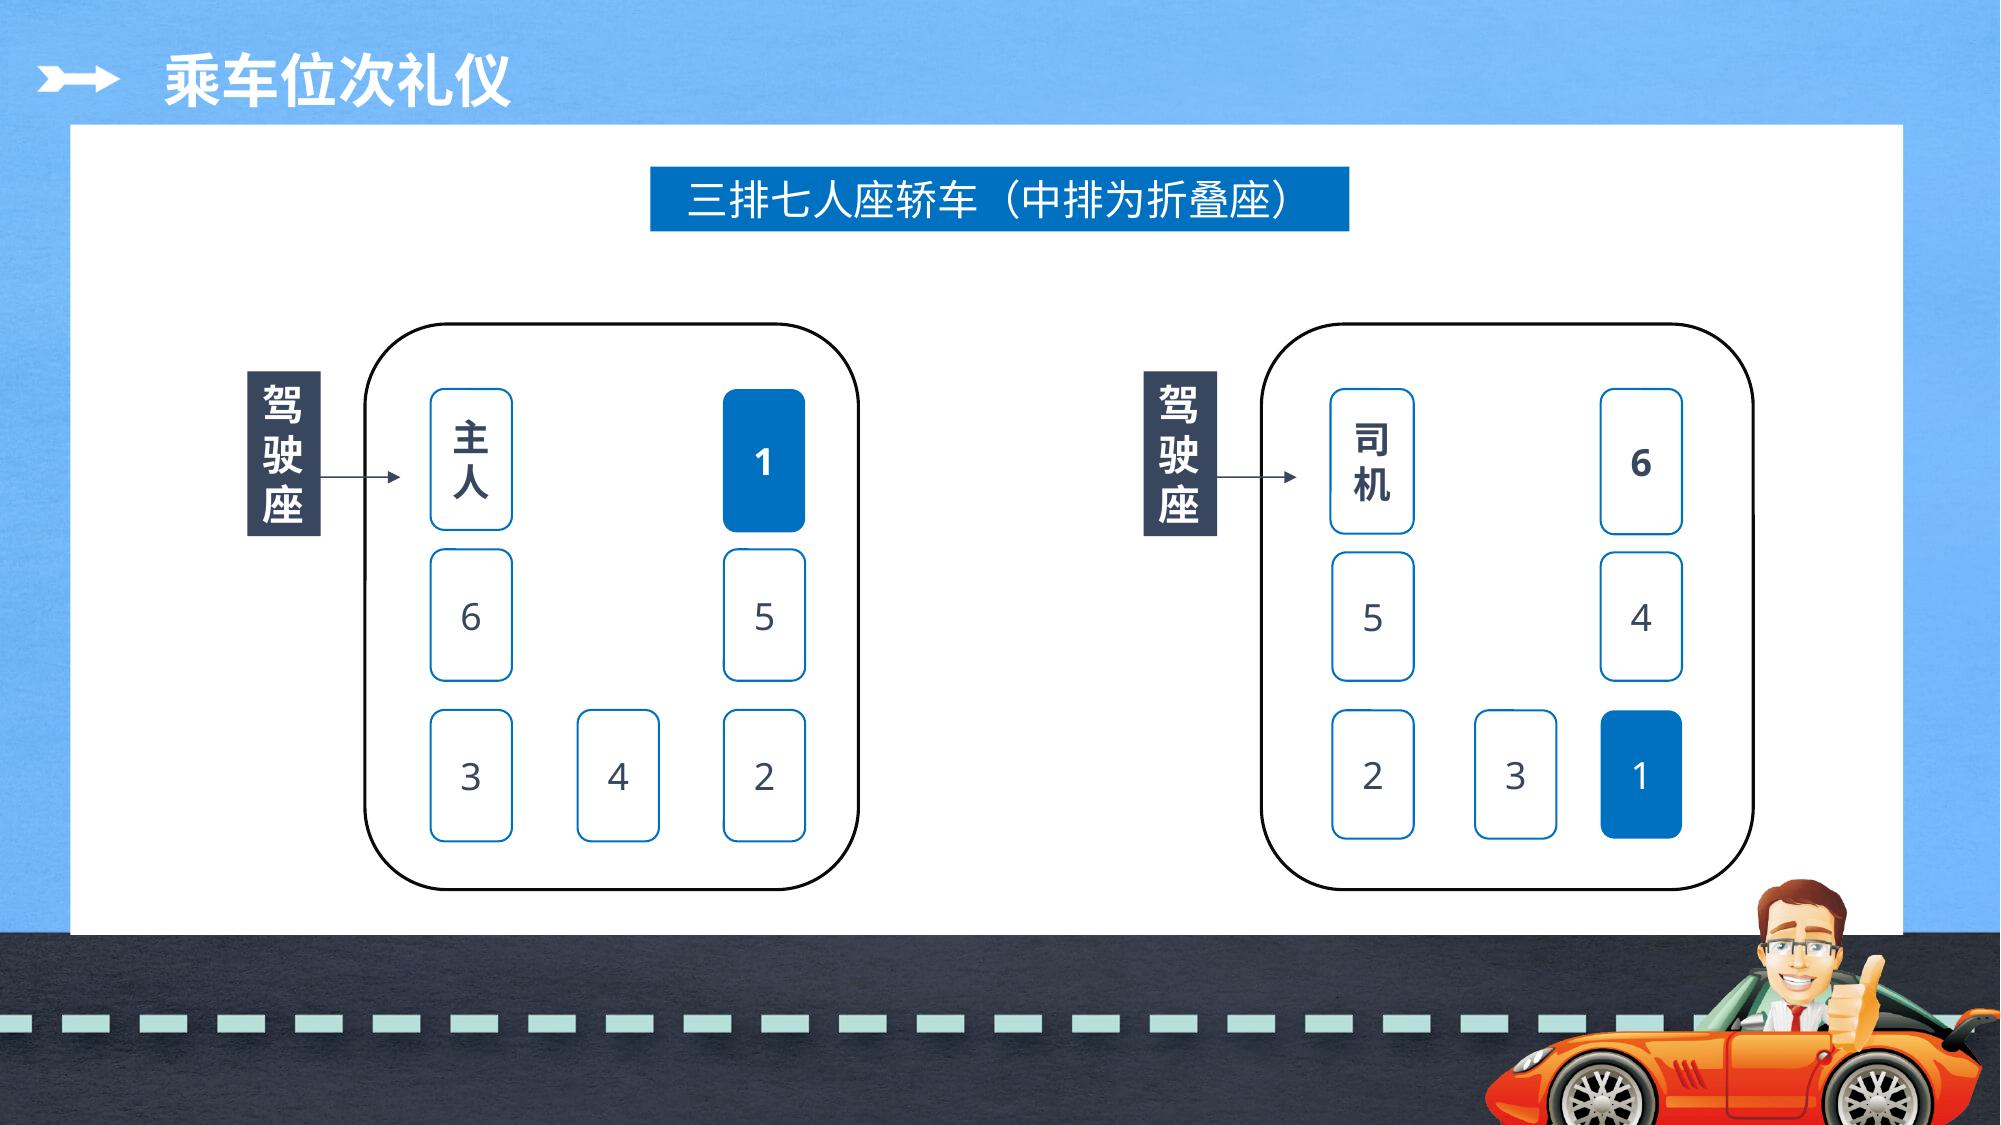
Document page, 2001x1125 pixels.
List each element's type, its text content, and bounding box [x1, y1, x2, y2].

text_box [247, 324, 1754, 890]
text_box 乘车位次礼仪 [148, 37, 528, 122]
picture [0, 0, 2001, 1125]
text_box 三排七人座轿车（中排为折叠座） [650, 166, 1350, 232]
